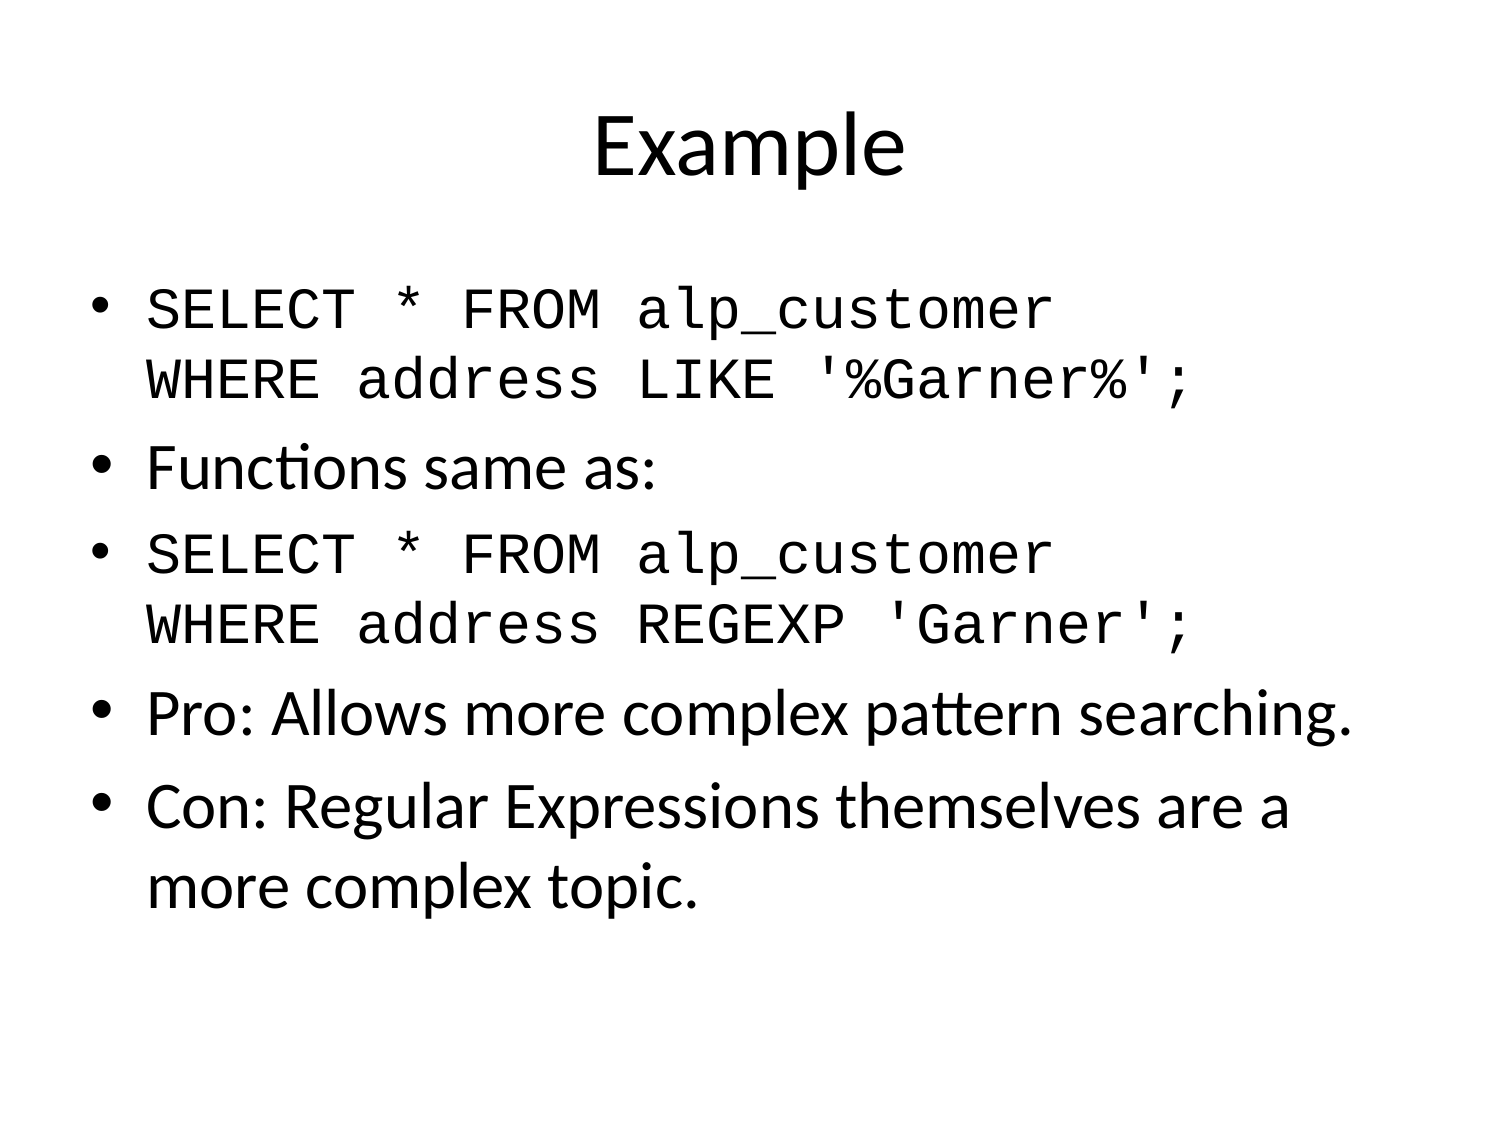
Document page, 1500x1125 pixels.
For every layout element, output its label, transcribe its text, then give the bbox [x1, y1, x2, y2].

title Example [75, 45, 1425, 233]
list SELECT * FROM alp_customer WHERE address LIKE '%Garner%'; Functions same as: SELECT * FROM alp_customer WHERE address REGEXP 'Garner'; Pro: Allows more complex pattern searching. Con: Regular Expressions themselves are a more complex topic. [75, 262, 1425, 1005]
